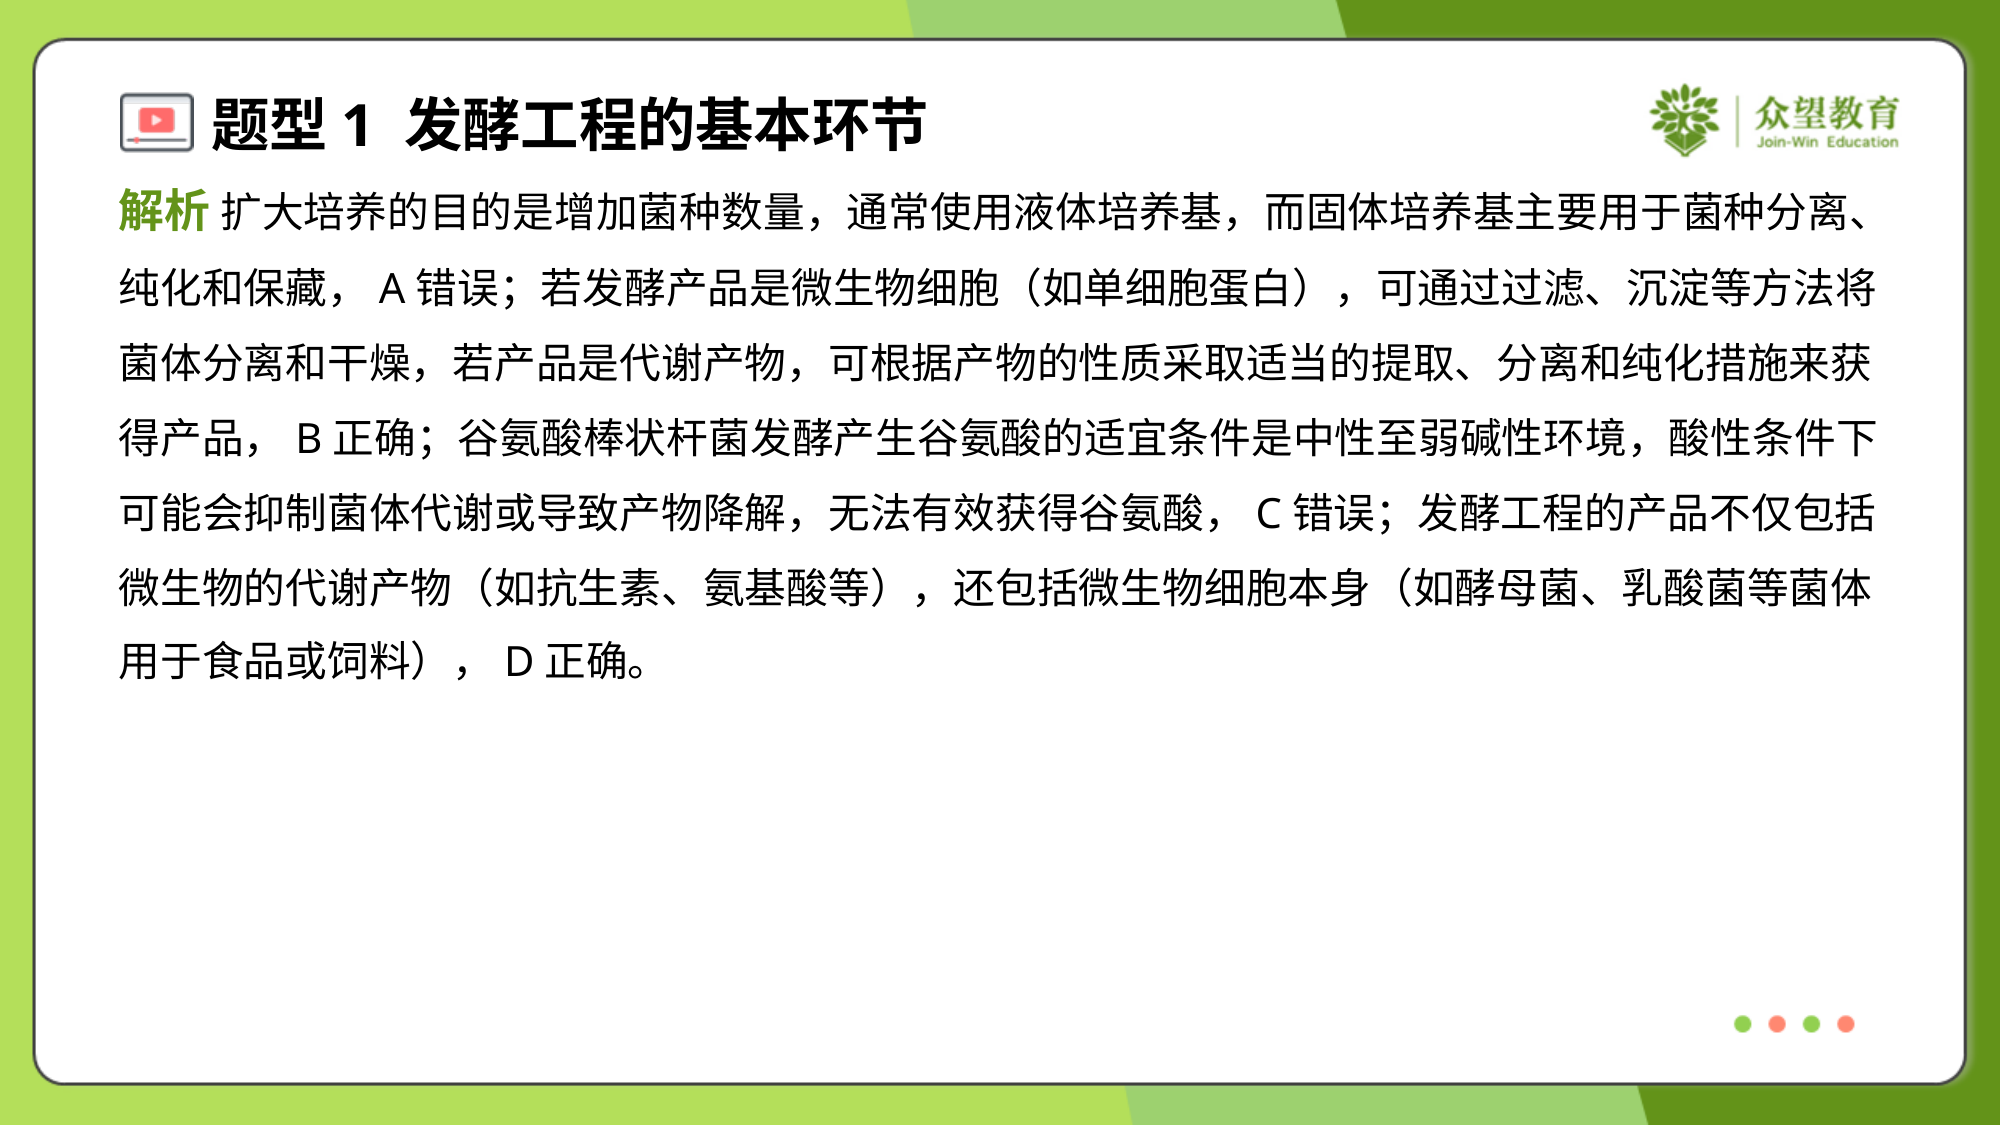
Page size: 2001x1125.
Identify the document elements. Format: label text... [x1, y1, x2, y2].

picture [0, 0, 2000, 1125]
text_box 解析 扩大培养的目的是增加菌种数量，通常使用液体培养基，而固体培养基主要用于菌种分离、 纯化和保藏，A错误；若发酵产品是微生物细胞（如单细胞蛋白），可通过过滤、沉淀等方法将 菌体分离和干燥，若产品是代谢产物，可根据产物的性质采取适当的提取、分离和纯化措施来获 得产品，B正确；谷氨酸棒状杆菌发酵产生谷氨酸的适宜条件是中性至弱碱性环境，酸性条件下 可能会抑制菌体代谢或导致产物降解，无法有效获得谷氨酸，C错误；发酵工程的产品不仅包括 微生物的代谢产物（如抗生素、氨基酸等），还包括微生物细胞本身（如酵母菌、乳酸菌等菌体 用于食品或饲料），D正确。 [118, 159, 1883, 677]
